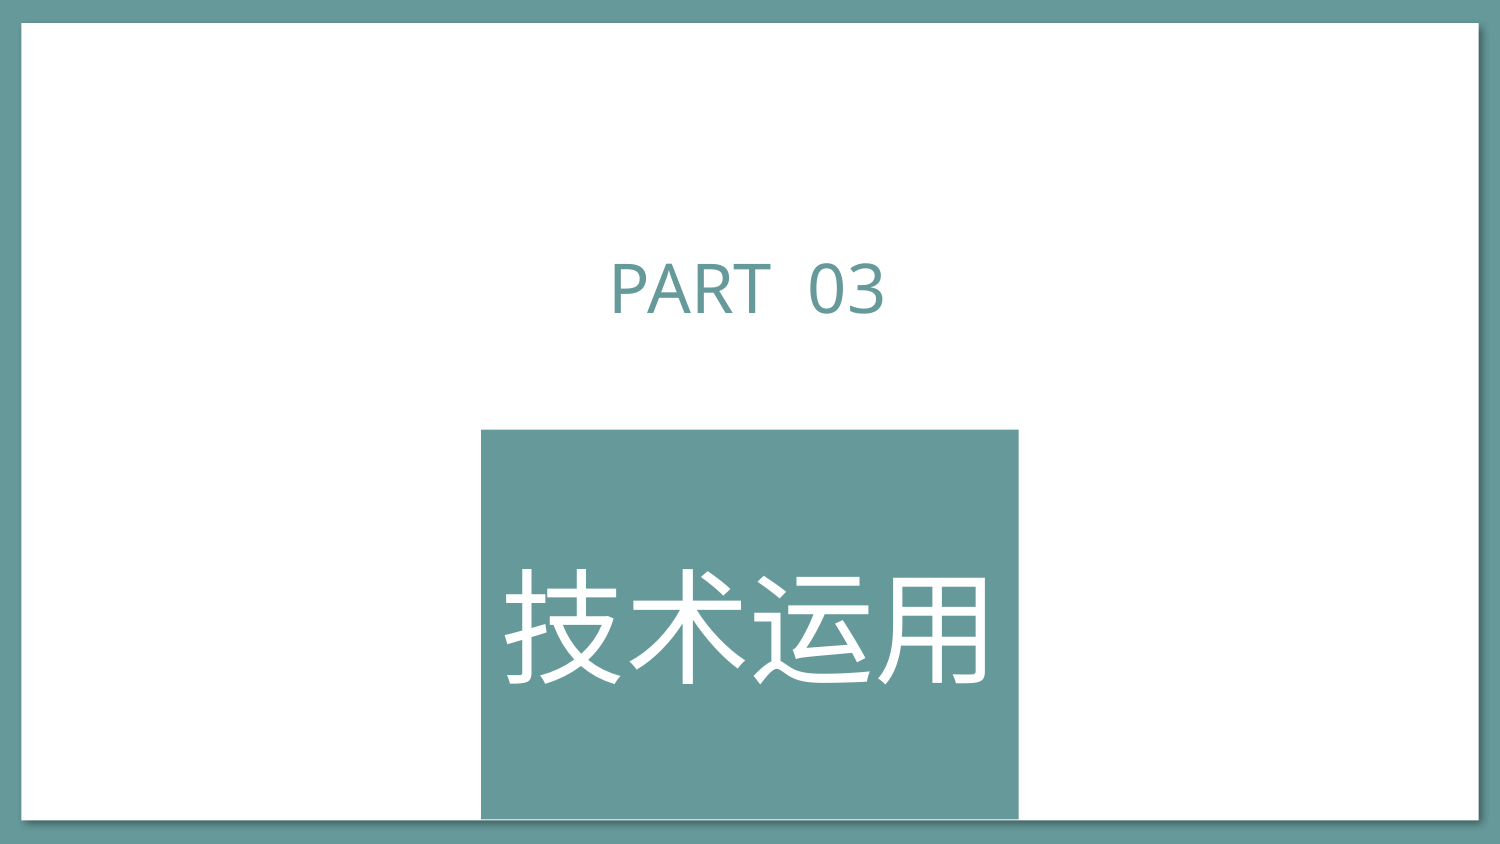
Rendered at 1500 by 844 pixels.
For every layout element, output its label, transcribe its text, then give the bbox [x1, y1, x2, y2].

text_box PART 03 [563, 237, 932, 324]
text_box [479, 428, 1021, 578]
text_box [479, 671, 1021, 821]
text_box 技术运用 [478, 578, 1022, 671]
